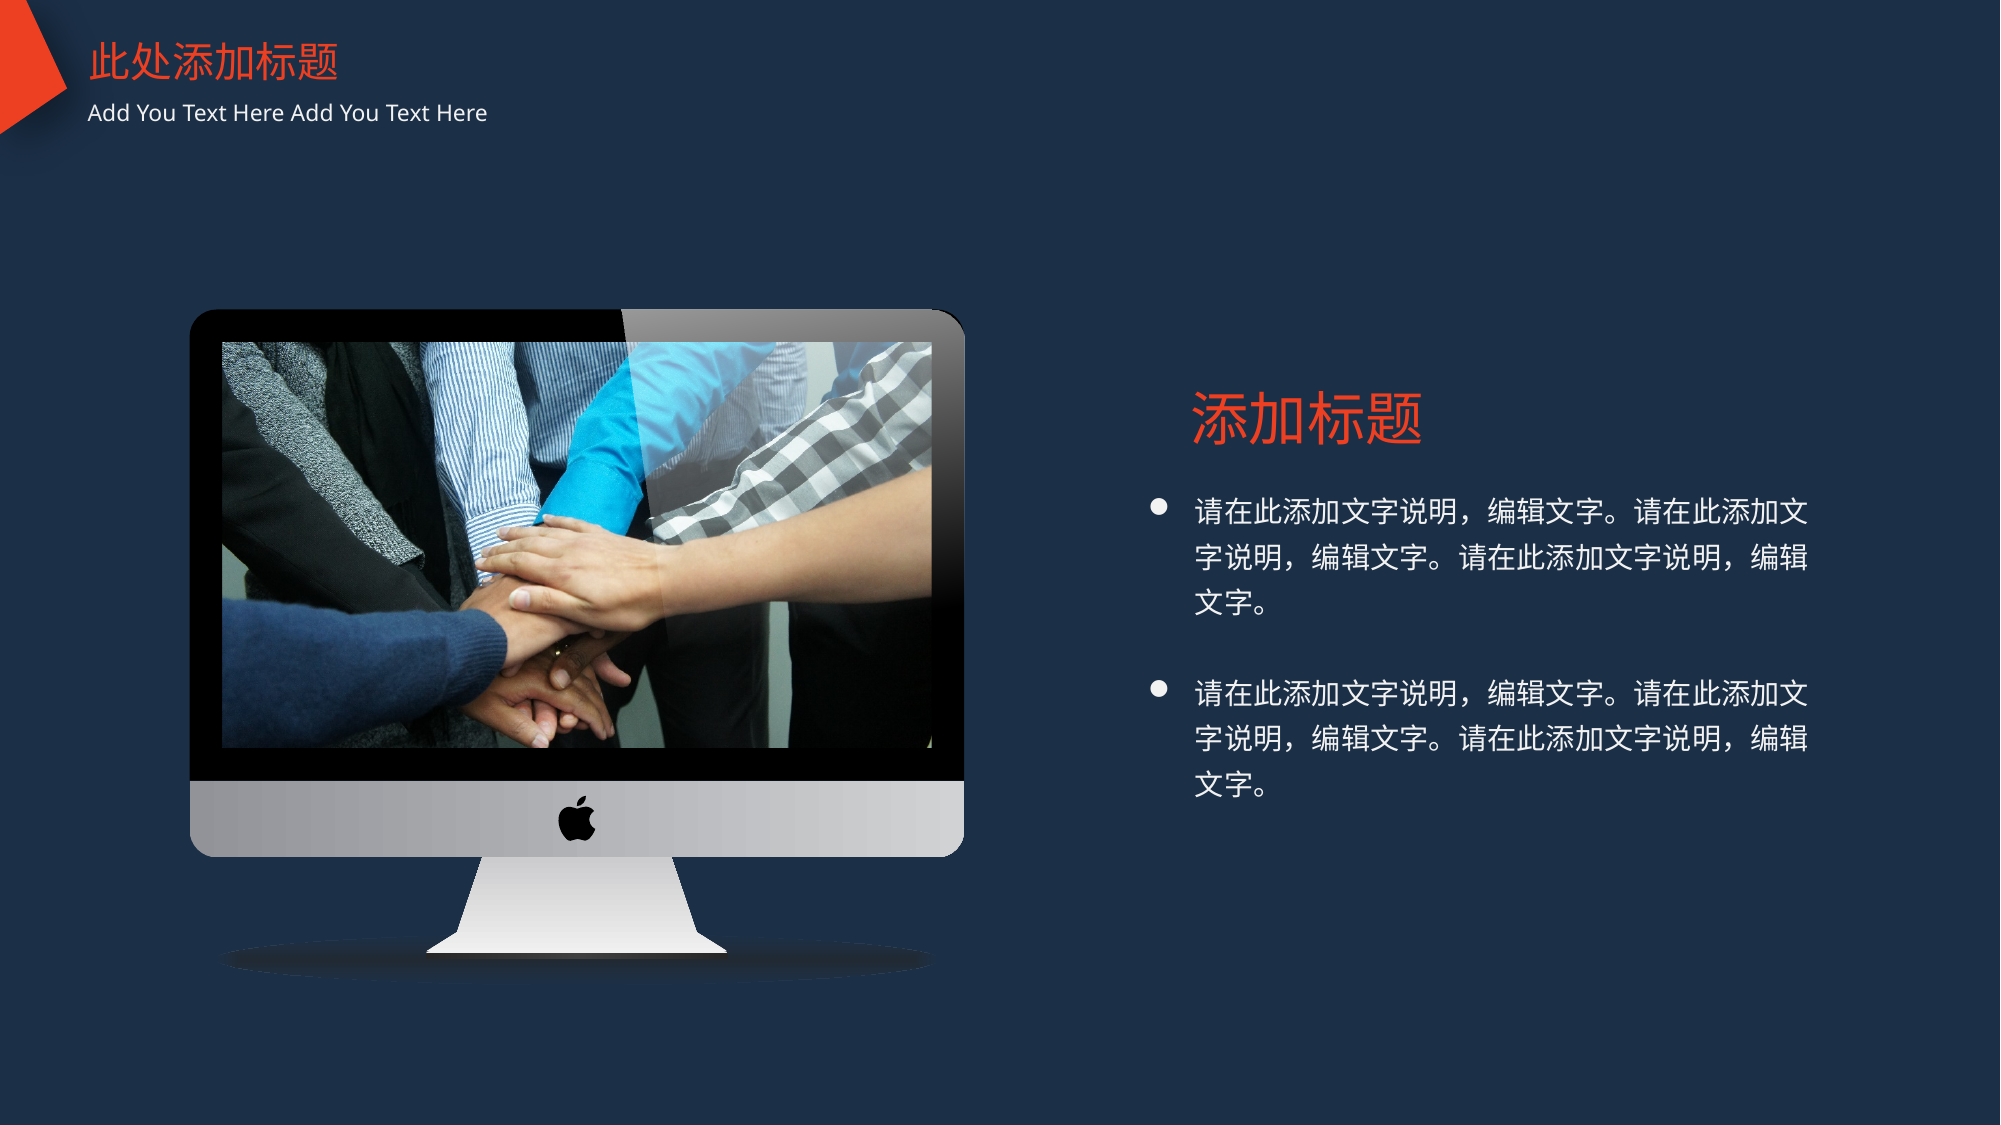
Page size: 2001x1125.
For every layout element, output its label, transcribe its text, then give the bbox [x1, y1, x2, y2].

text_box 添加标题 [1176, 374, 1468, 460]
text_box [189, 309, 965, 985]
text_box [0, 0, 68, 135]
text_box 此处添加标题 [77, 28, 355, 83]
text_box Add You Text Here Add You Text Here [82, 83, 532, 134]
text_box 请在此添加文字说明，编辑文字。请在此添加文字说明，编辑文字。请在此添加文字说明，编辑文字。 请在此添加文字说明，编辑文字。请在此添加文字说明，编辑文字。请在此添加文字说明，编辑文字。 [1133, 475, 1847, 809]
